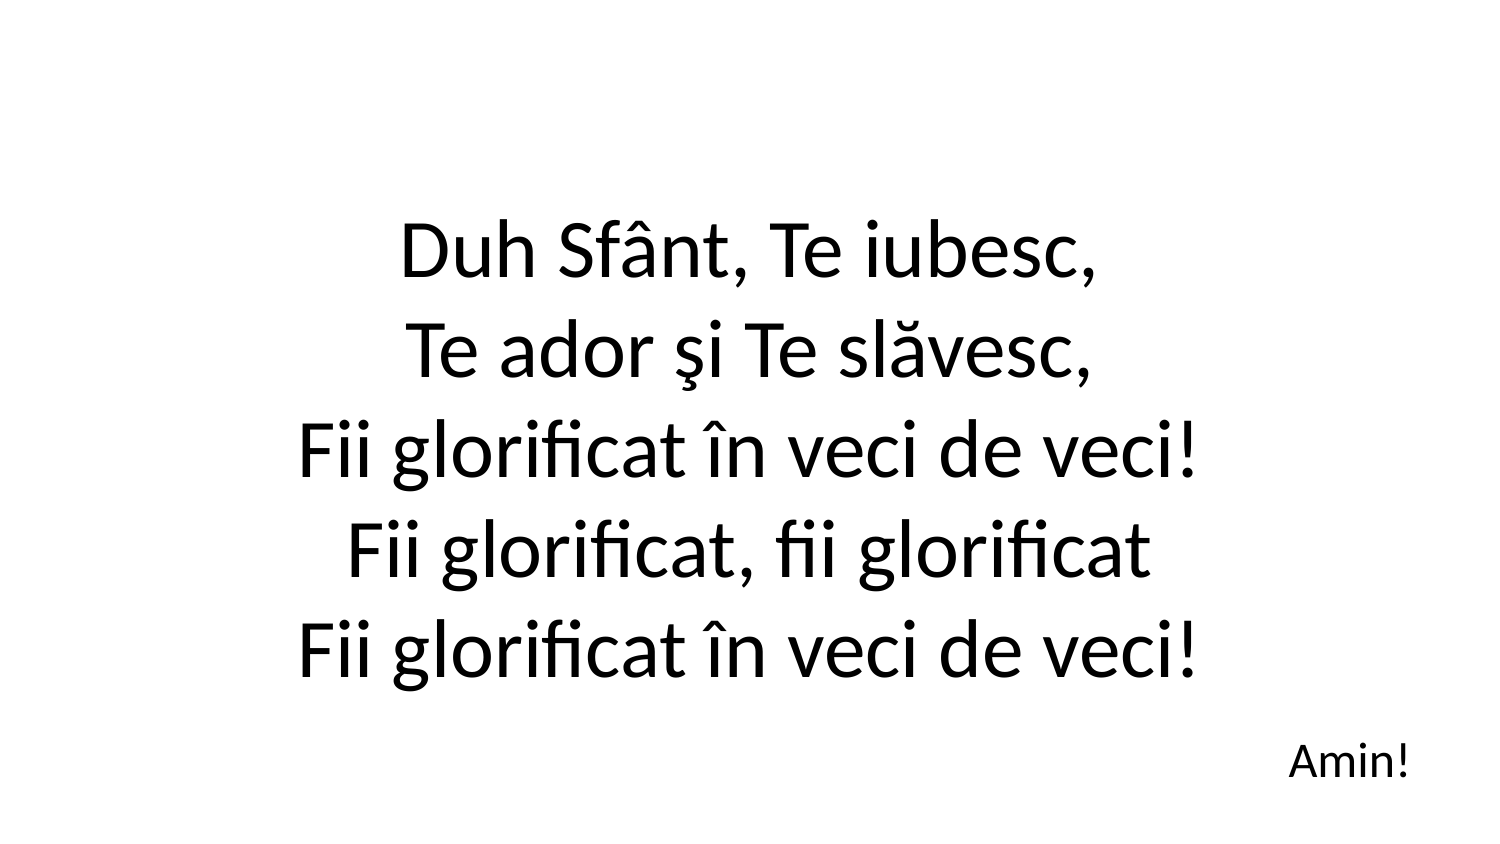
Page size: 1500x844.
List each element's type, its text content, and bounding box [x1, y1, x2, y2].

text_box Duh Sfânt, Te iubesc, Te ador şi Te slăvesc, Fii glorificat în veci de veci! Fii glorificat, fii glorificat Fii glorificat în veci de veci! [282, 142, 1218, 702]
text_box Amin! [1273, 674, 1427, 795]
